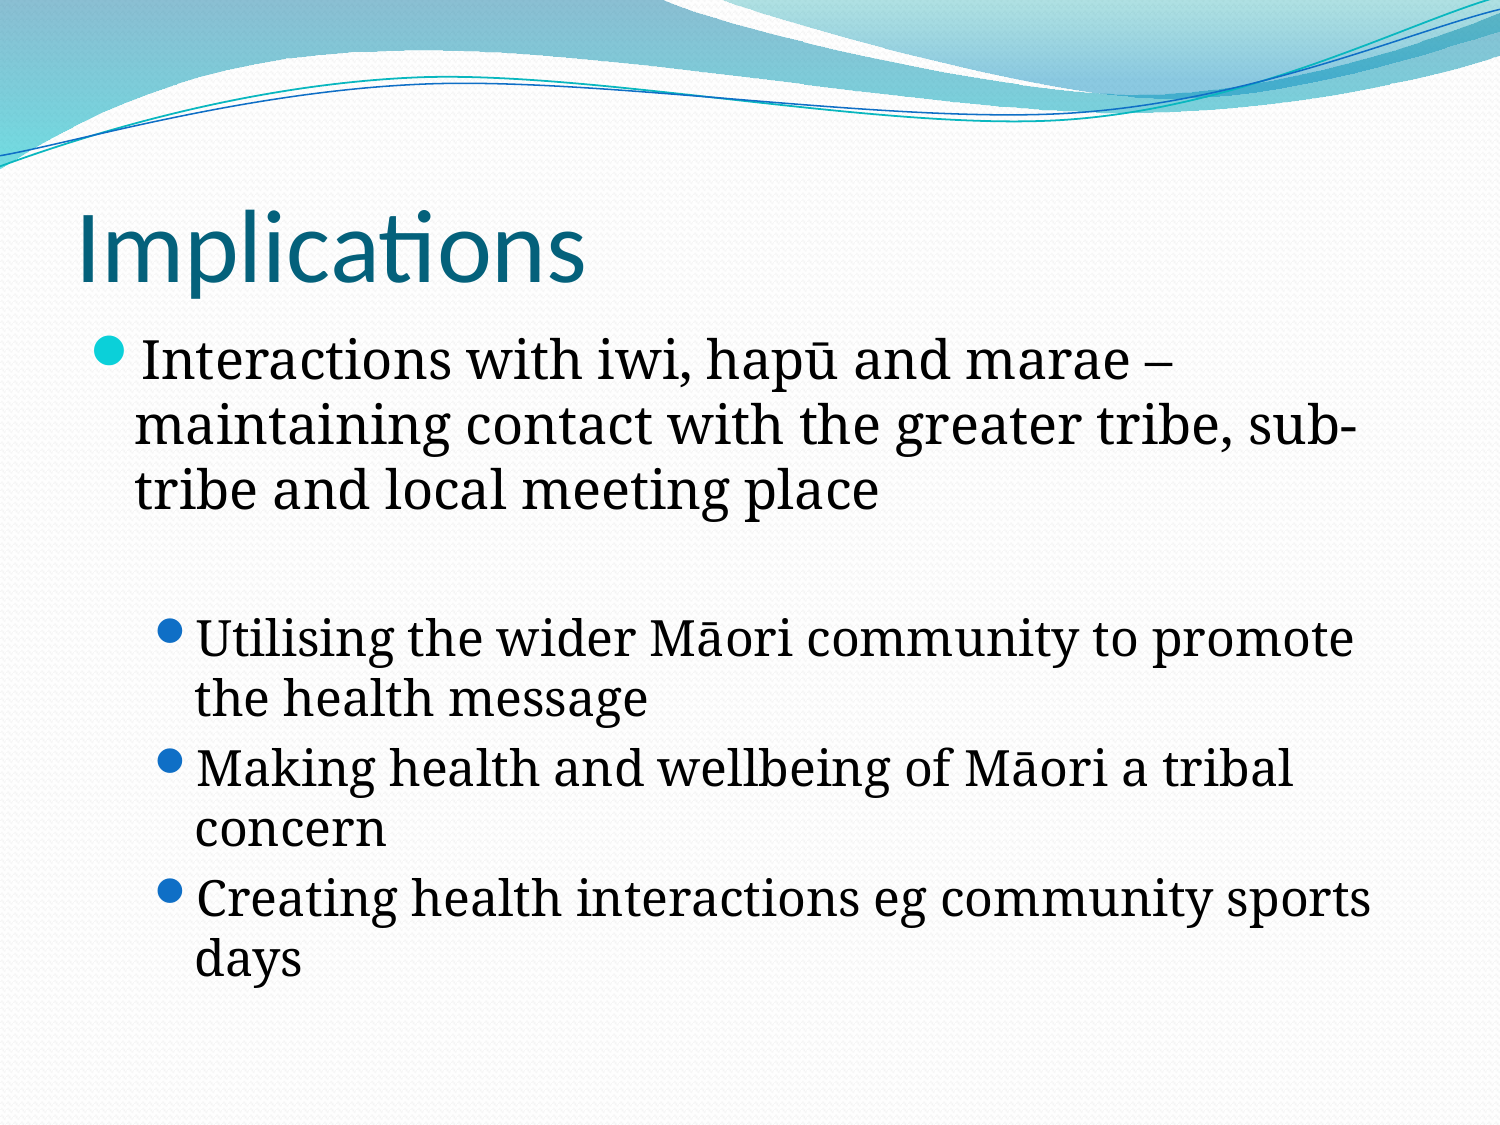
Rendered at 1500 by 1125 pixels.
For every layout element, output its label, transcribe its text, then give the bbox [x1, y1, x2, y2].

list Interactions with iwi, hapū and marae – maintaining contact with the greater tribe, sub-tribe and local meeting place Utilising the wider Māori community to promote the health message Making health and wellbeing of Māori a tribal concern Creating health interactions eg community sports days [75, 317, 1425, 1038]
title Implications [75, 115, 1425, 303]
